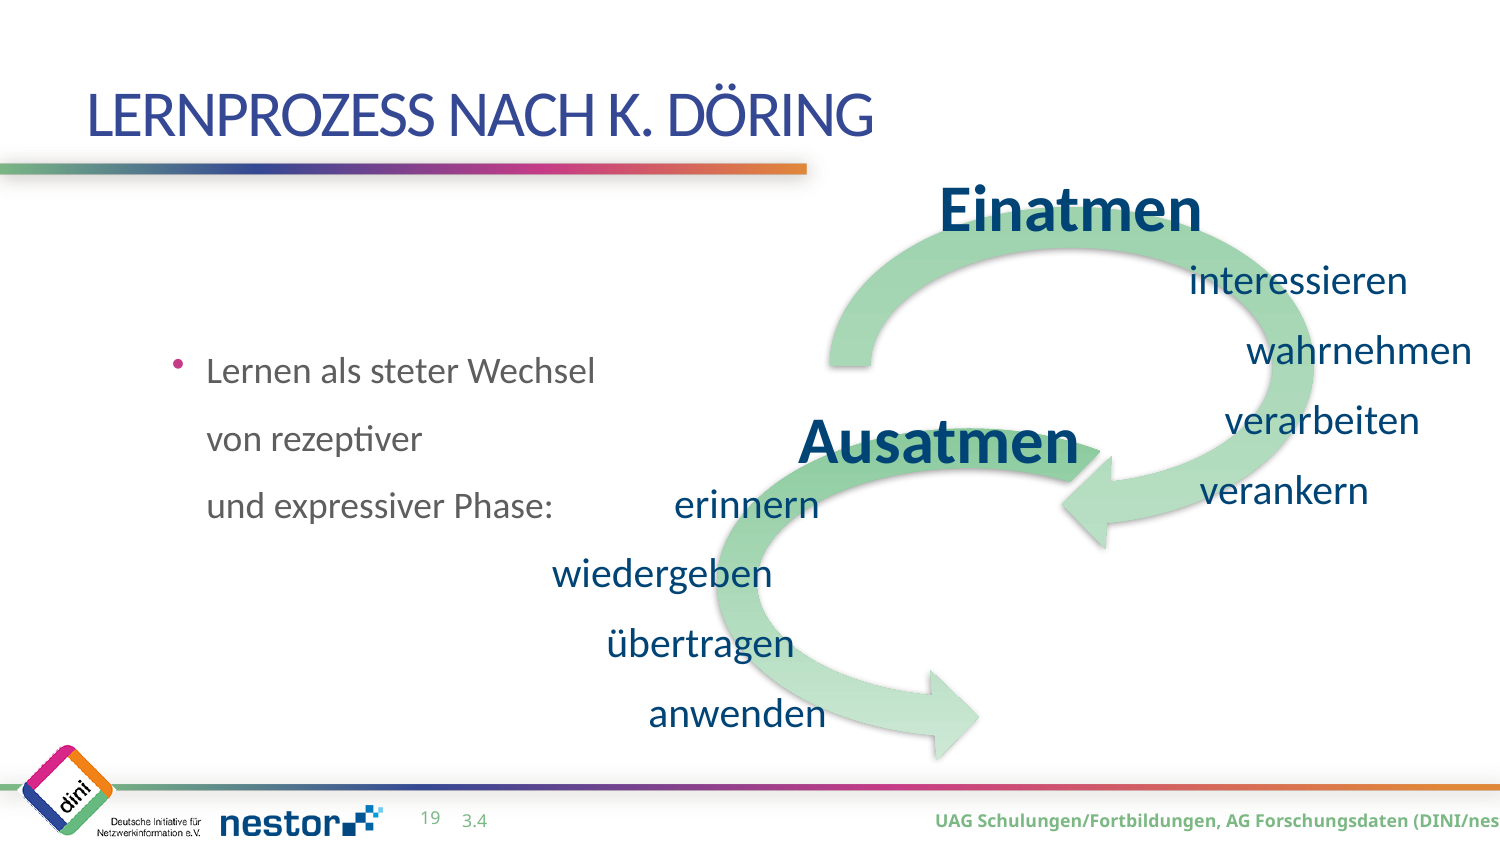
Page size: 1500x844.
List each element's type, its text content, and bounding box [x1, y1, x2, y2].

slide_number 18 [406, 801, 454, 841]
list Lernen als steter Wechsel von rezeptiver und expressiver Phase: [157, 316, 469, 773]
picture [1423, 817, 1428, 825]
text_box 3.4 [433, 801, 502, 838]
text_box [466, 157, 1500, 765]
title Lernprozess nach K. Döring [77, 61, 1423, 158]
picture [0, 731, 1500, 844]
picture [0, 138, 466, 204]
picture [1280, 819, 1289, 825]
